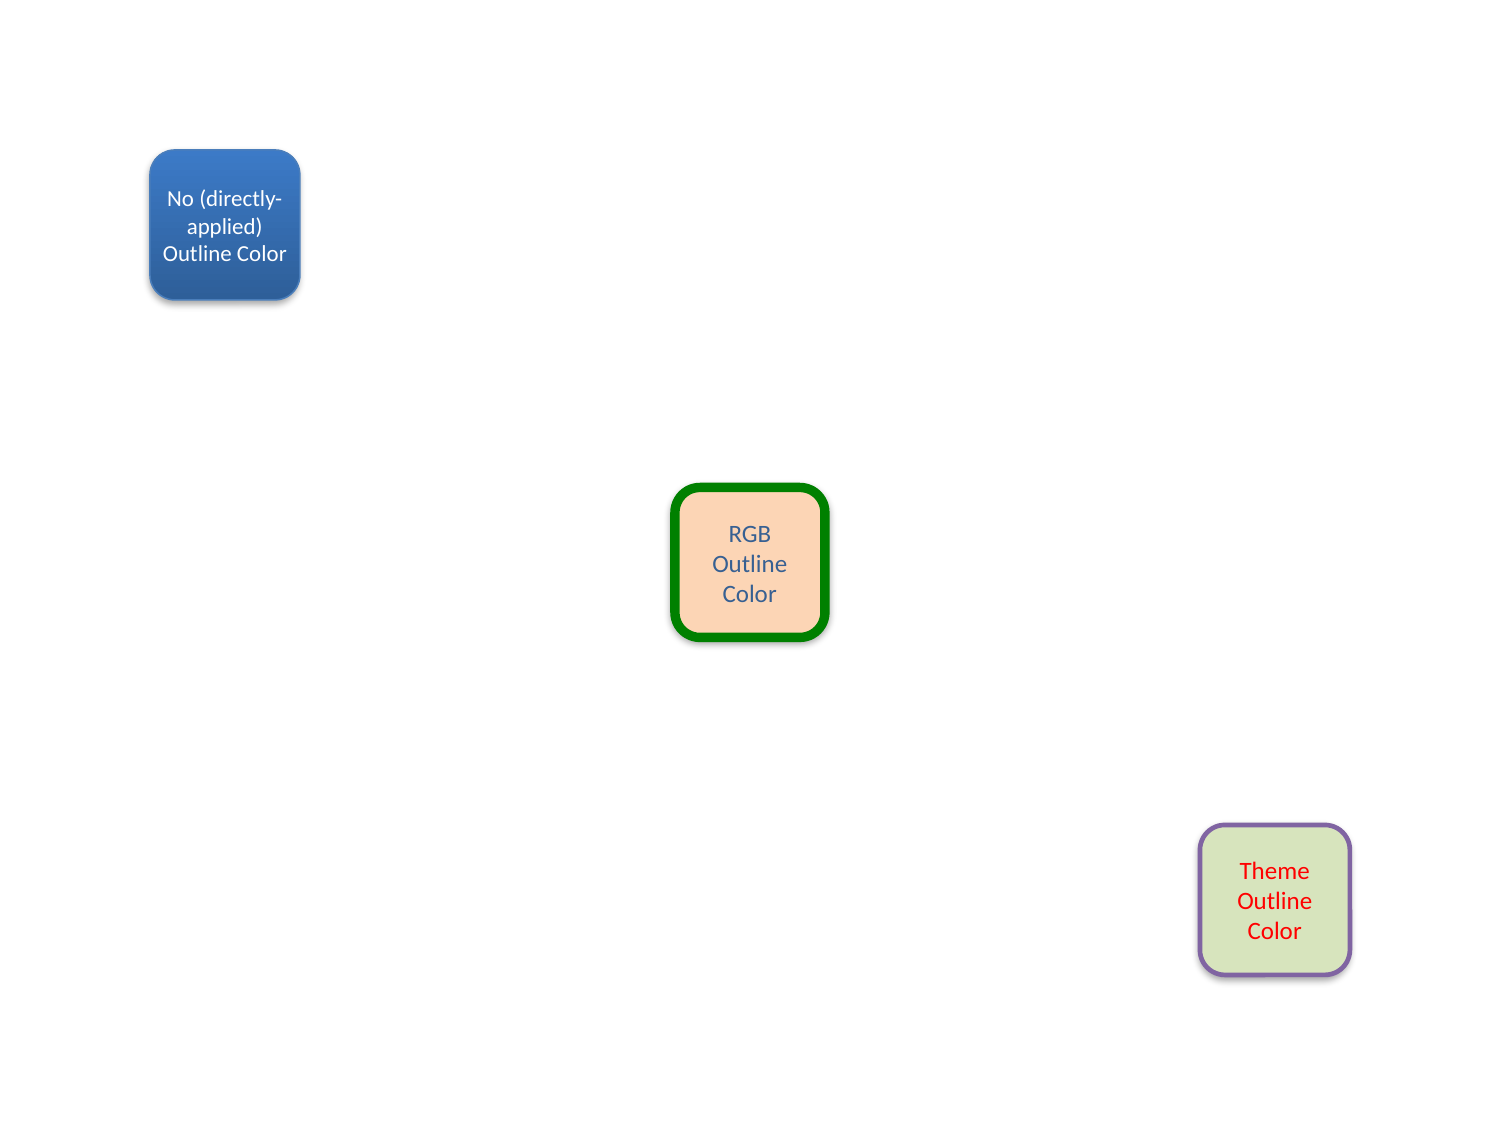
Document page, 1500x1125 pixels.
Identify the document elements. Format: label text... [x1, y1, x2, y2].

text_box No (directly-applied) Outline Color [149, 149, 301, 301]
text_box Theme Outline Color [1199, 824, 1351, 976]
text_box RGB Outline Color [674, 486, 826, 639]
